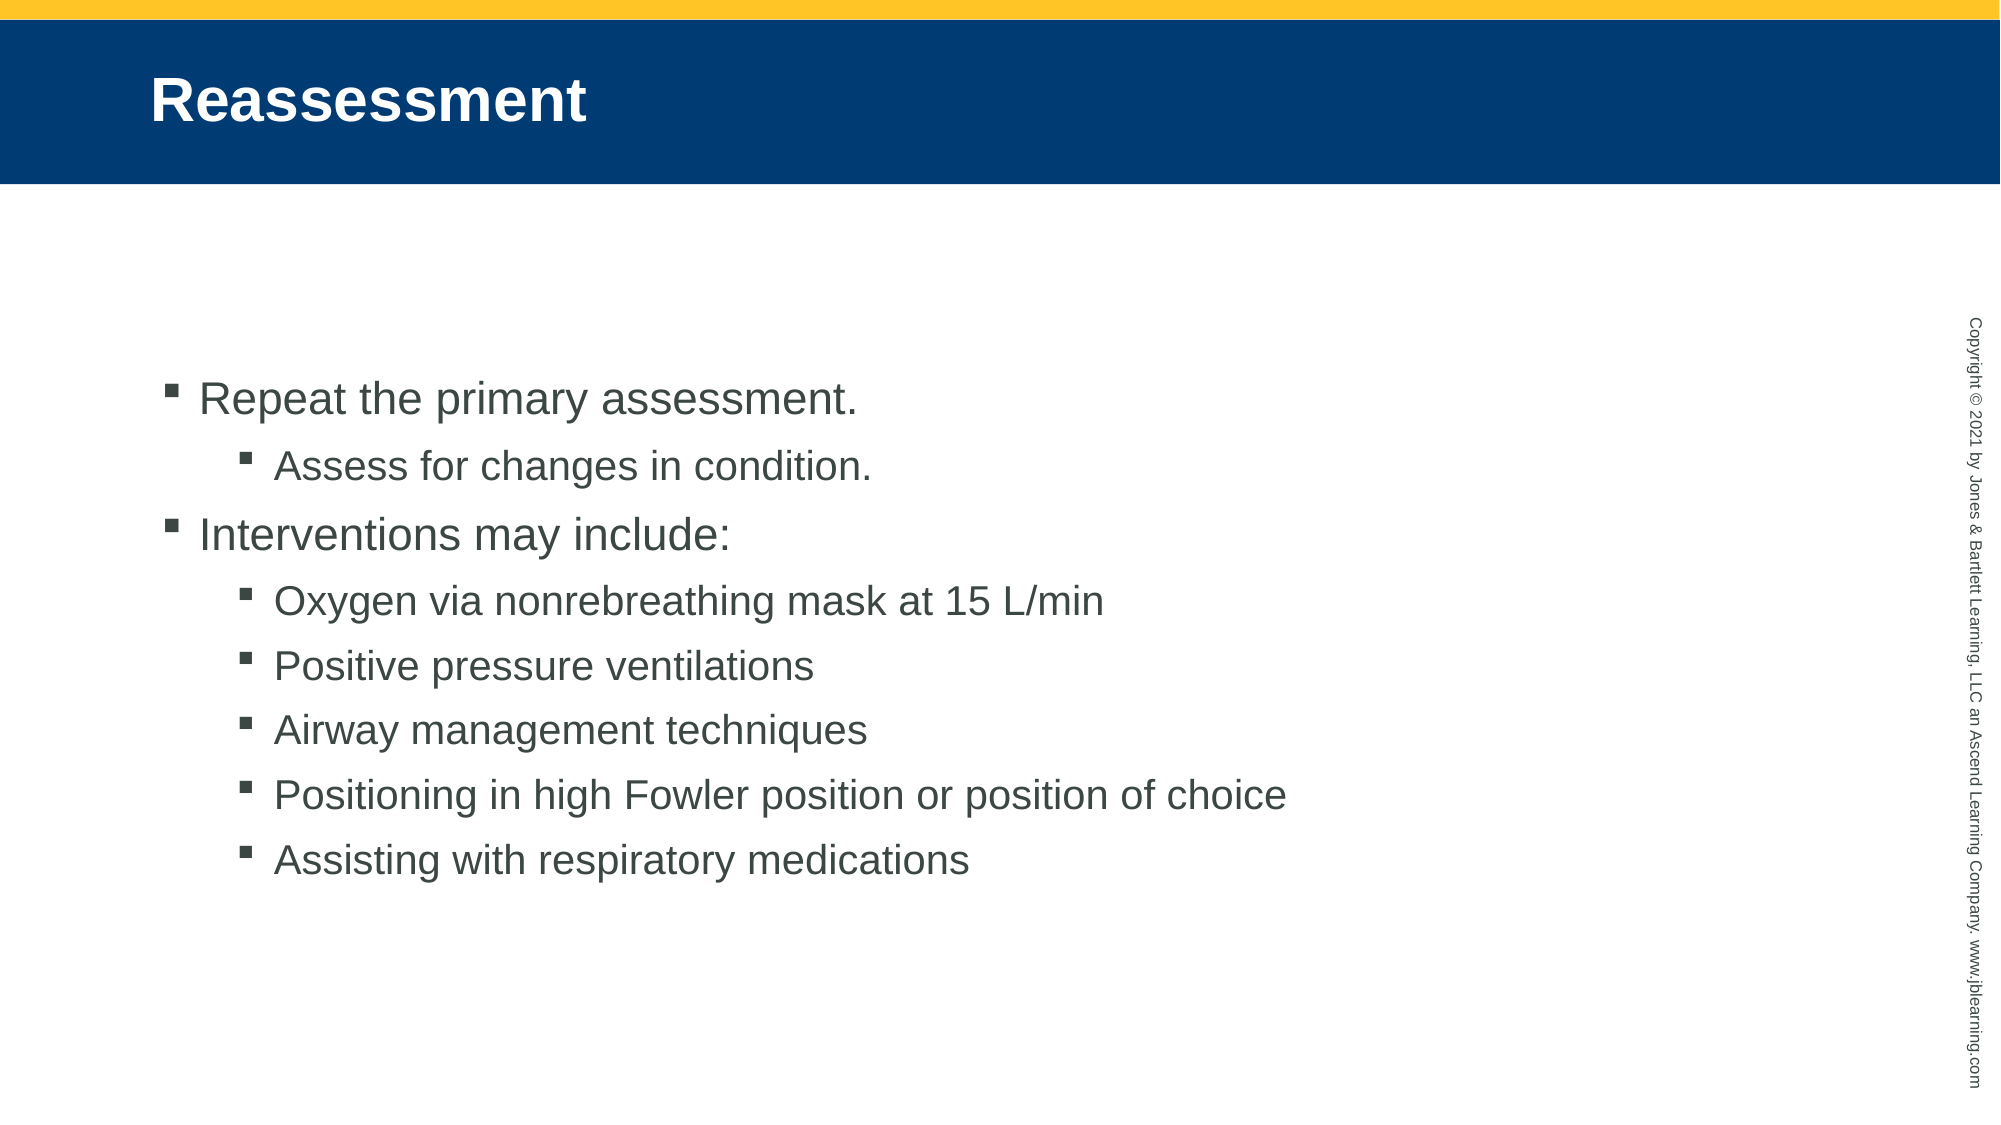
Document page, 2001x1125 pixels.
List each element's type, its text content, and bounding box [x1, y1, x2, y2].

list Repeat the primary assessment. Assess for changes in condition. Interventions may include: Oxygen via nonrebreathing mask at 15 L/min Positive pressure ventilations Airway management techniques Positioning in high Fowler position or position of choice Assisting with respiratory medications [146, 361, 1859, 1016]
title Reassessment [0, 19, 2000, 185]
